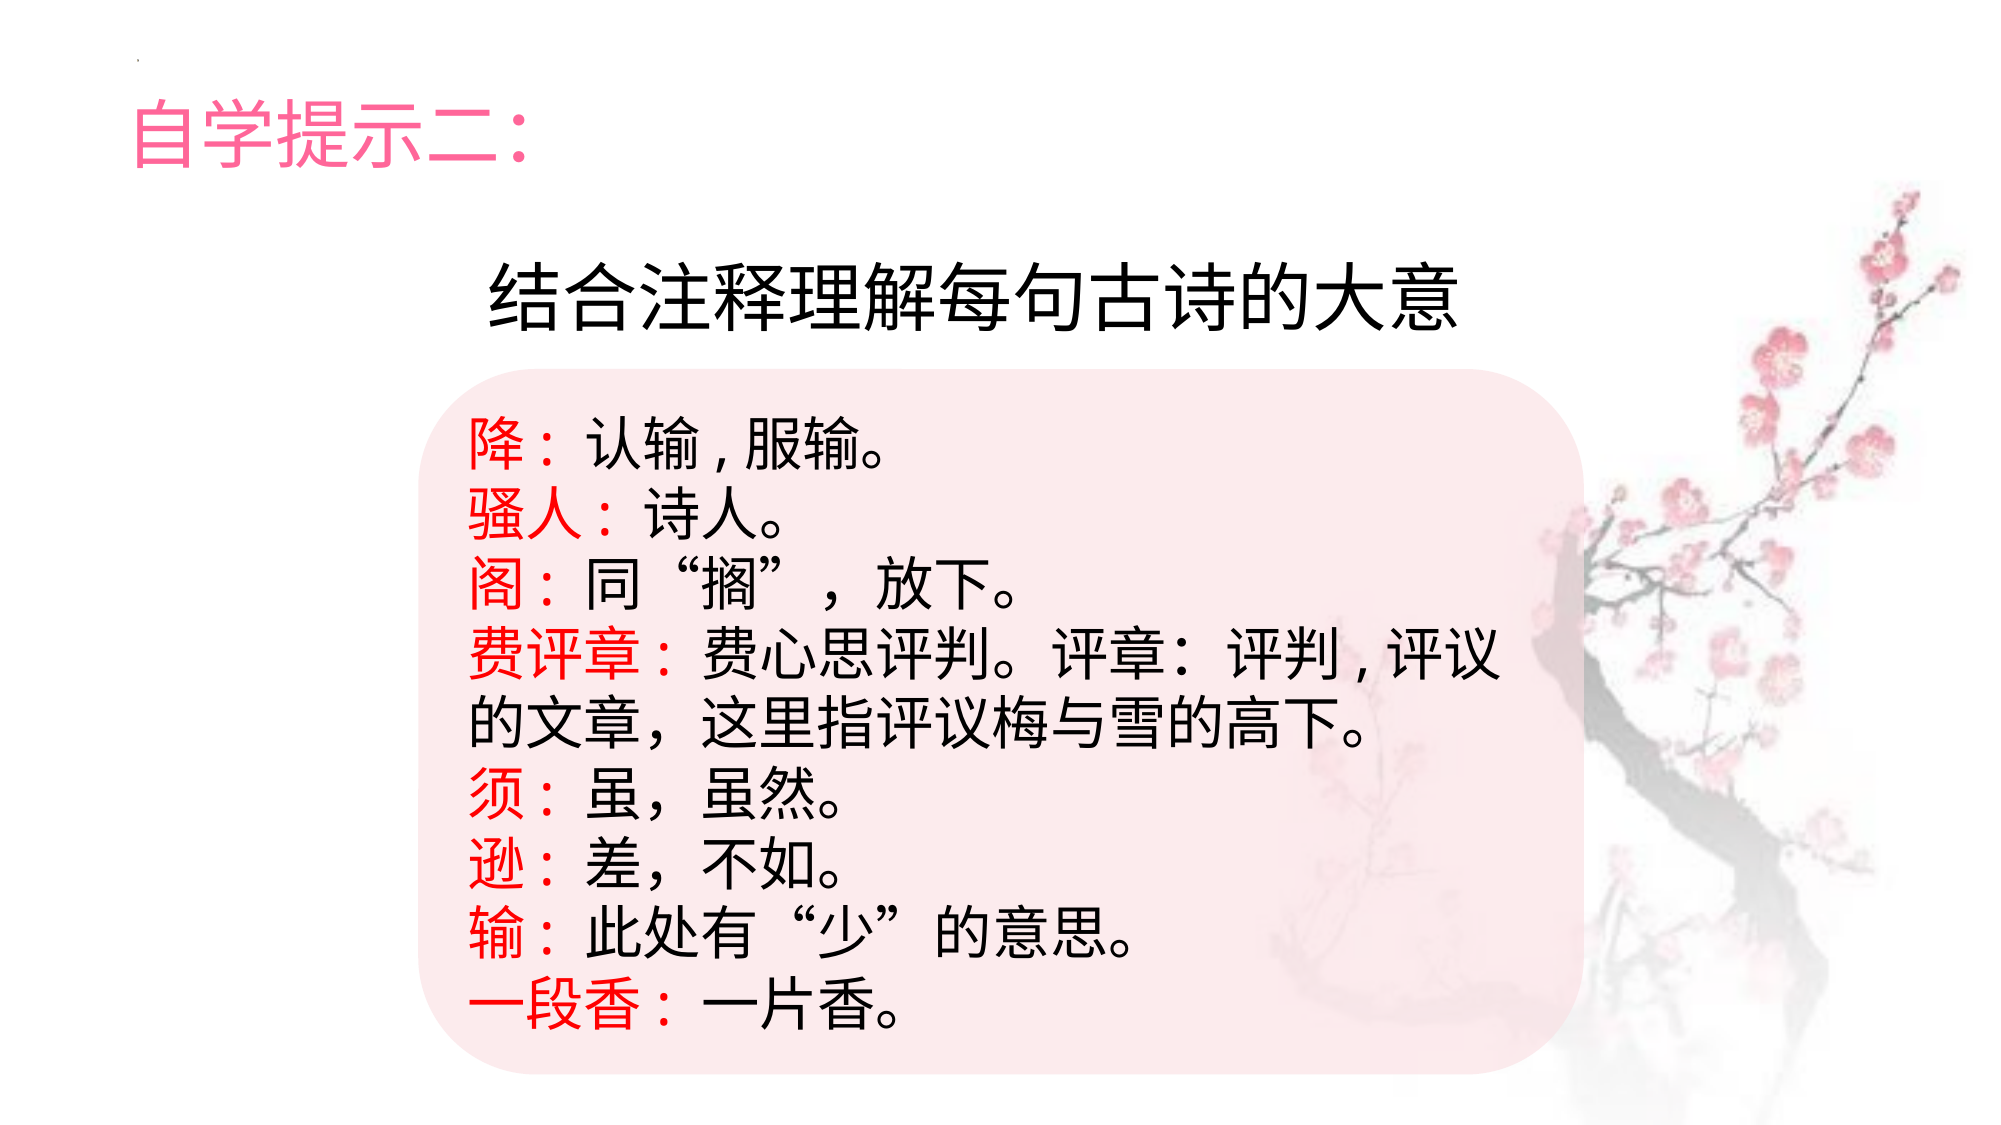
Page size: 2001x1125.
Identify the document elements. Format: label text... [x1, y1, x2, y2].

text_box 降: 认输,服输。 骚人: 诗人。 阁: 同“搁”，放下。 费评章: 费心思评判。评章：评判,评议的文章，这里指评议梅与雪的高下。 须: 虽，虽然。 逊: 差，不如。 输: 此处有“少”的意思。 一段香: 一片香。 [418, 368, 1584, 1075]
text_box 自学提示二： [110, 79, 1277, 185]
text_box 结合注释理解每句古诗的大意 [472, 243, 1594, 348]
